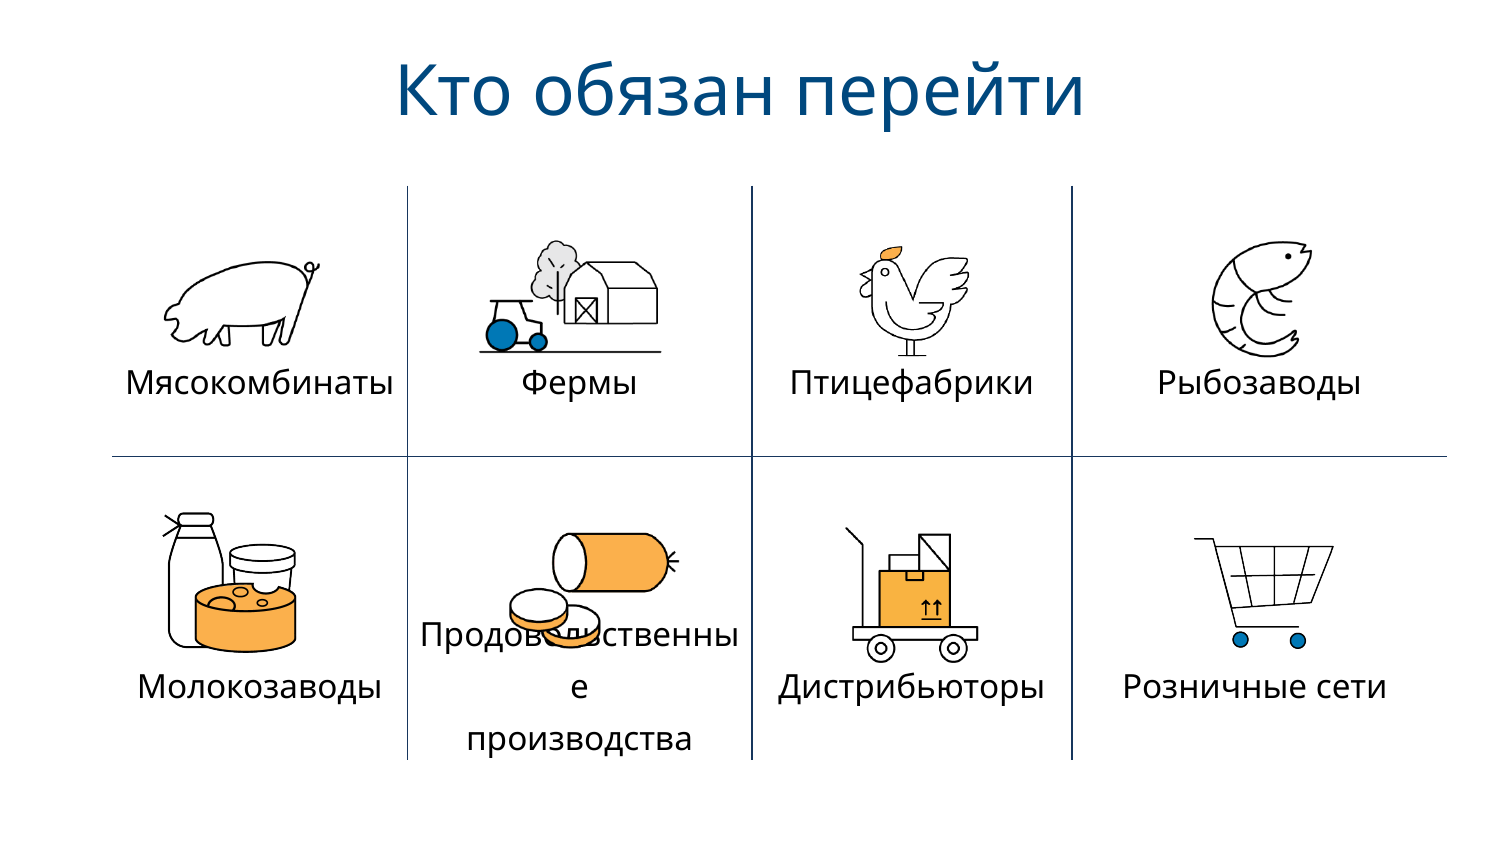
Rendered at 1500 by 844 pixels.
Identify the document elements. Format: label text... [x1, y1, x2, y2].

table_cell Продовольственные производства [408, 457, 751, 760]
table_header Птицефабрики [753, 186, 1071, 456]
picture [1151, 191, 1361, 401]
picture [489, 480, 700, 690]
table_header Рыбозаводы [1073, 186, 1447, 456]
table_cell Розничные сети [1073, 457, 1447, 760]
picture [135, 465, 345, 675]
table_header Фермы [408, 186, 751, 456]
title Кто обязан перейти [47, 29, 1453, 147]
picture [135, 197, 345, 407]
picture [808, 475, 1010, 689]
picture [466, 197, 676, 408]
table_cell Молокозаводы [112, 457, 407, 760]
picture [832, 218, 987, 373]
table_header Мясокомбинаты [112, 186, 407, 456]
picture [1163, 480, 1373, 690]
table_cell Дистрибьюторы [753, 457, 1071, 760]
